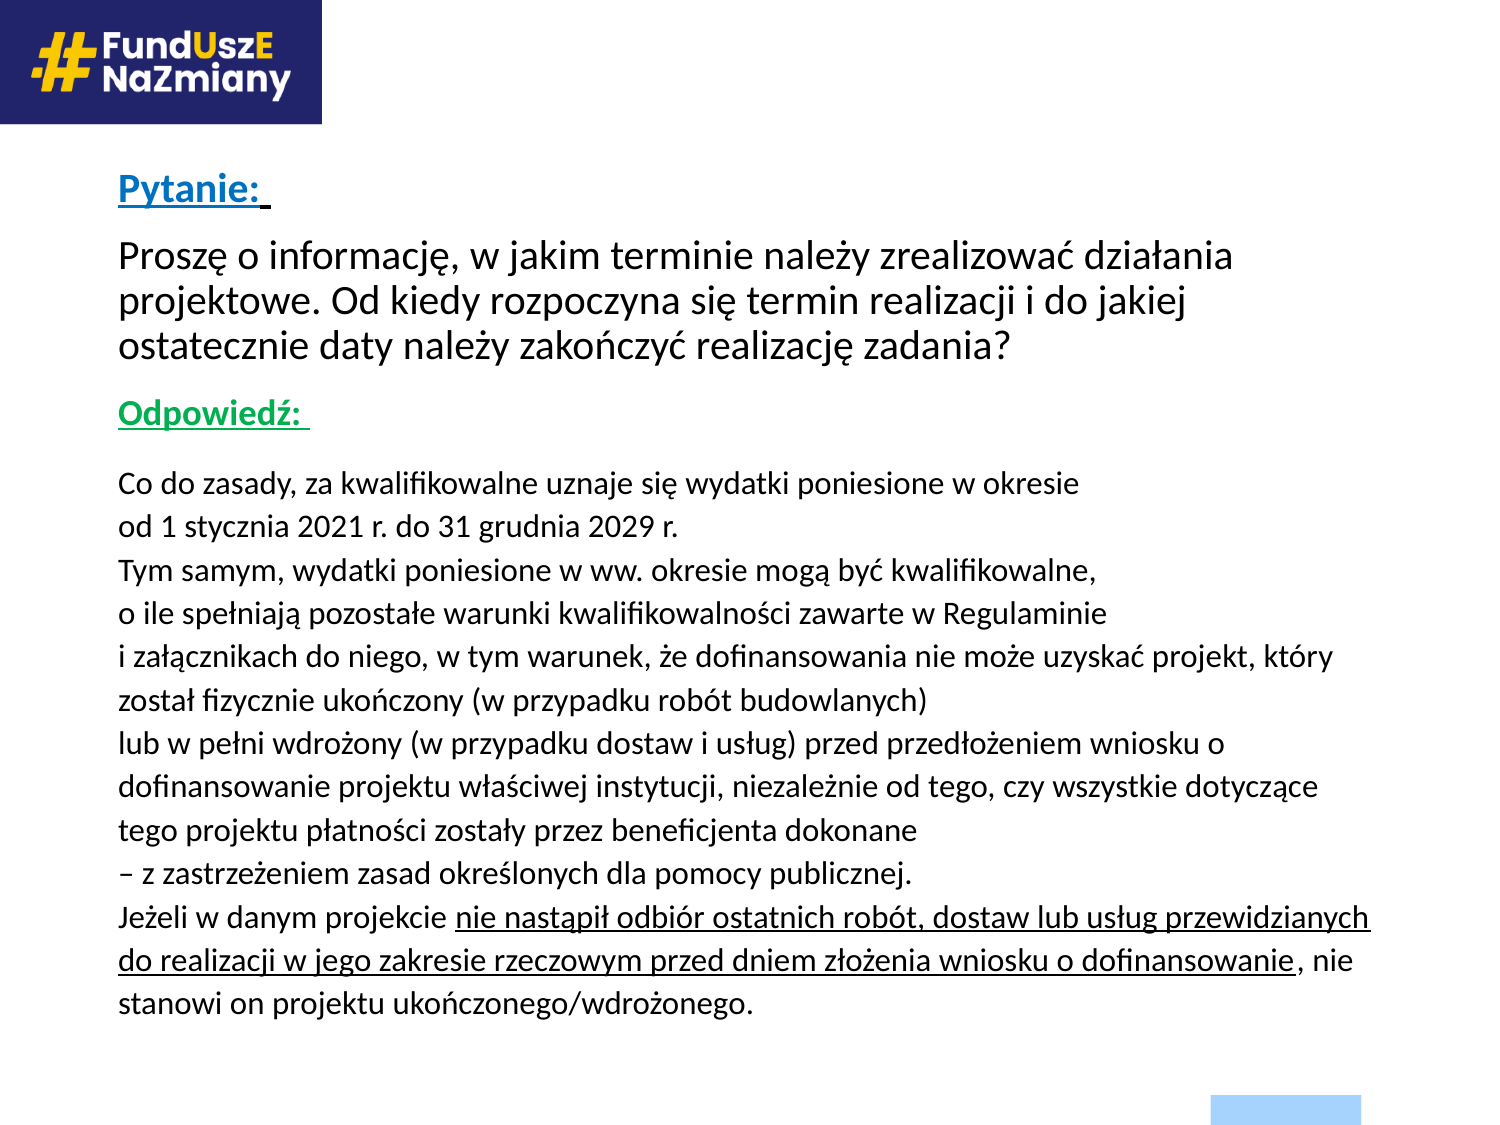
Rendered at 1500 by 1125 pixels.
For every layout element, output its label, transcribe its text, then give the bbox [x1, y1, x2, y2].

list Odpowiedź: Co do zasady, za kwalifikowalne uznaje się wydatki poniesione w okresie od 1 stycznia 2021 r. do 31 grudnia 2029 r. Tym samym, wydatki poniesione w ww. okresie mogą być kwalifikowalne, o ile spełniają pozostałe warunki kwalifikowalności zawarte w Regulaminie i załącznikach do niego, w tym warunek, że dofinansowania nie może uzyskać projekt, który został fizycznie ukończony (w przypadku robót budowlanych) lub w pełni wdrożony (w przypadku dostaw i usług) przed przedłożeniem wniosku o dofinansowanie projektu właściwej instytucji, niezależnie od tego, czy wszystkie dotyczące tego projektu płatności zostały przez beneficjenta dokonane – z zastrzeżeniem zasad określonych dla pomocy publicznej. Jeżeli w danym projekcie nie nastąpił odbiór ostatnich robót, dostaw lub usług przewidzianych do realizacji w jego zakresie rzeczowym przed dniem złożenia wniosku o dofinansowanie, nie stanowi on projektu ukończonego/wdrożonego. [103, 337, 1397, 1048]
picture [0, 0, 1500, 1125]
title Pytanie: a Proszę o informację, w jakim terminie należy zrealizować działania projektowe. Od kiedy rozpoczyna się termin realizacji i do jakiej ostatecznie daty należy zakończyć realizację zadania? [103, 158, 1397, 337]
